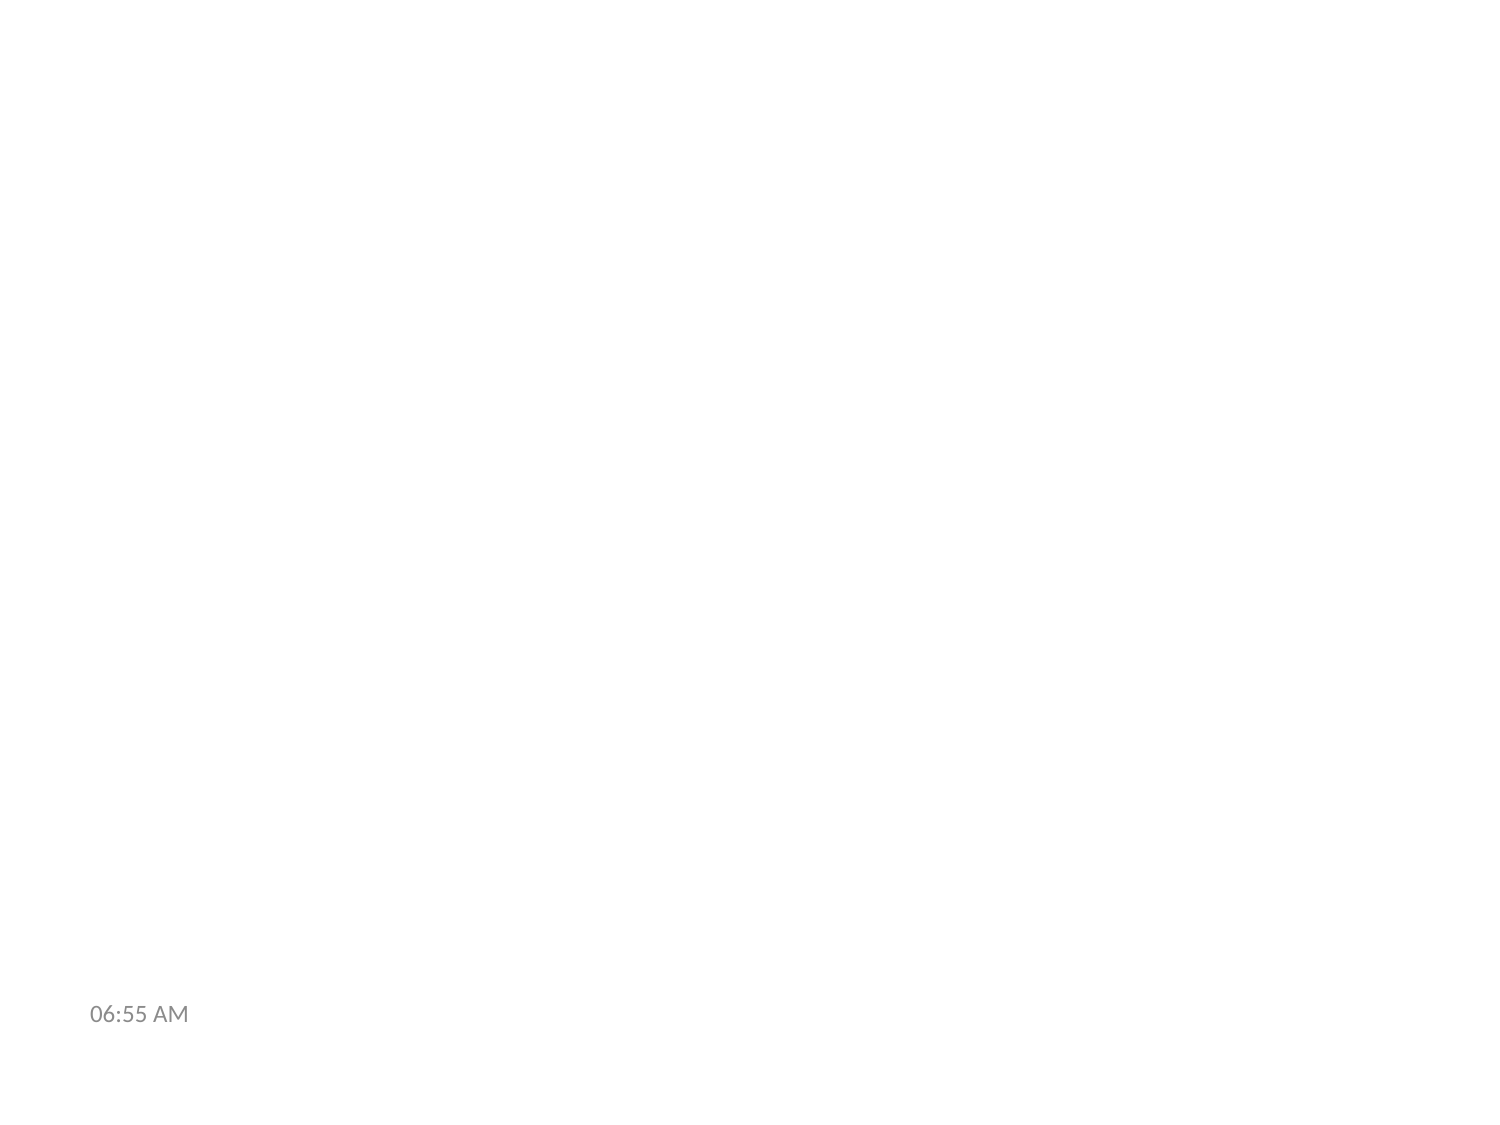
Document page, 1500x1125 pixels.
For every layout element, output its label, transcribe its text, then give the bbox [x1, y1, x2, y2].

text_box 3:35 PM [75, 982, 425, 1043]
